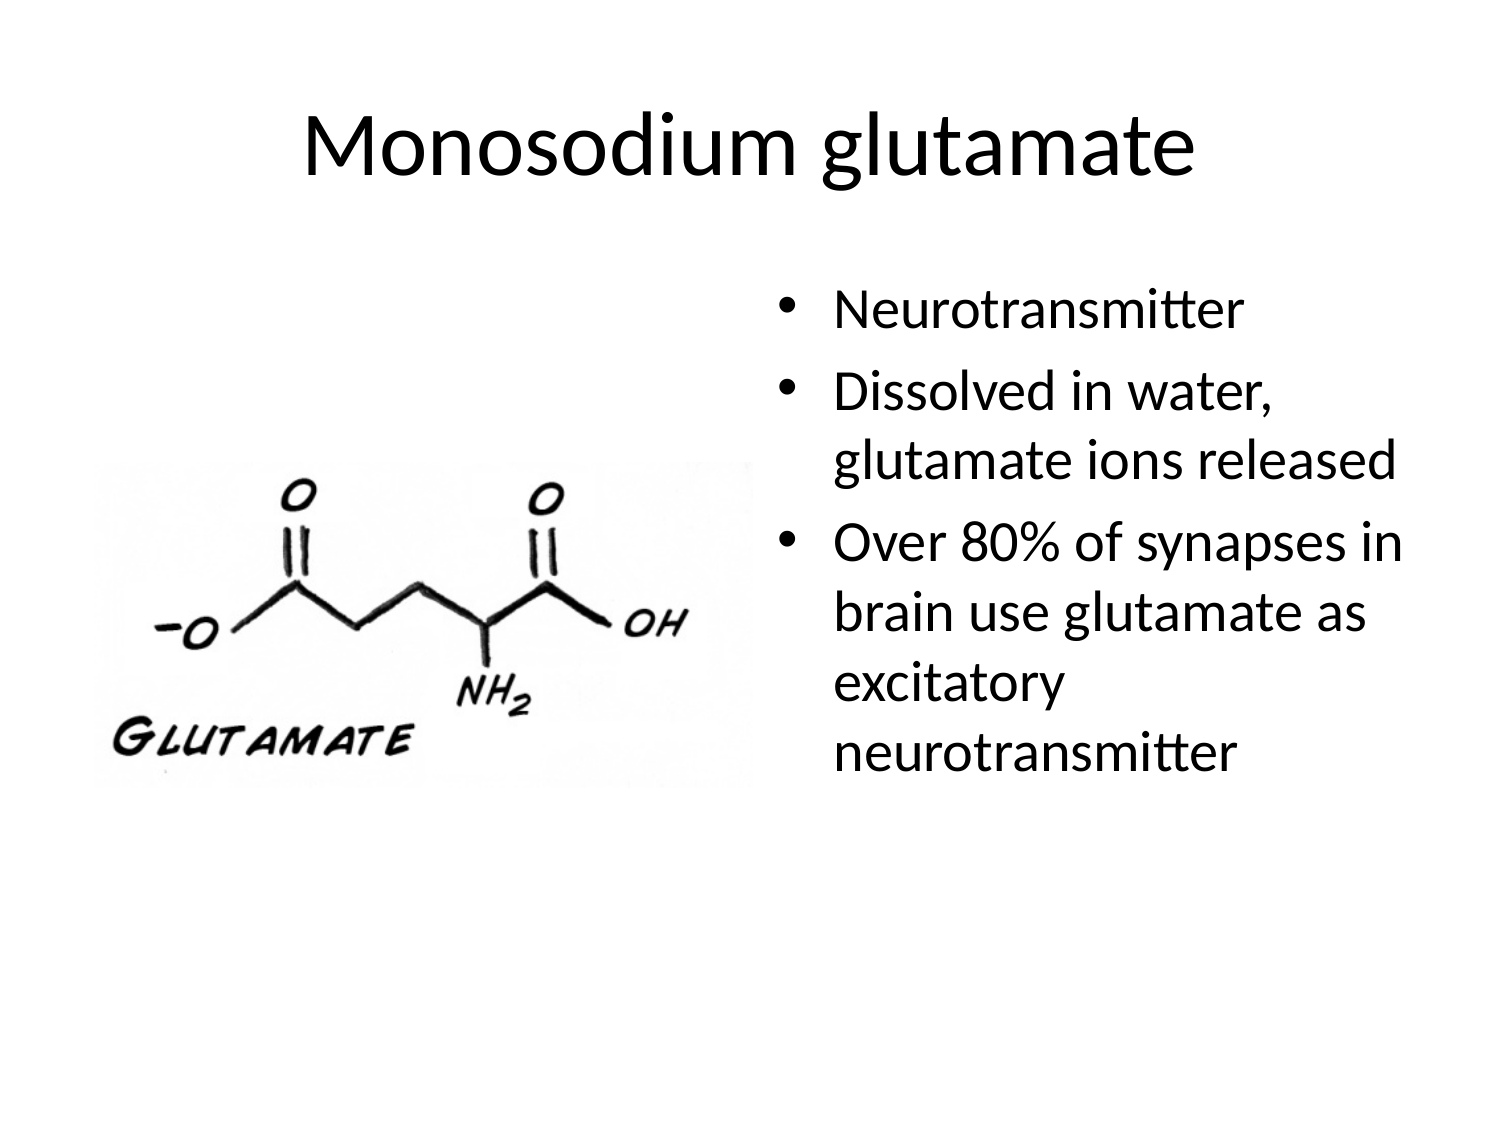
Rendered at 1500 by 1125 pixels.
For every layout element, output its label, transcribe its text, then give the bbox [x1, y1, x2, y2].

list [94, 462, 754, 788]
title Monosodium glutamate [75, 45, 1425, 233]
list Neurotransmitter Dissolved in water, glutamate ions released Over 80% of synapses in brain use glutamate as excitatory neurotransmitter [762, 262, 1425, 1005]
